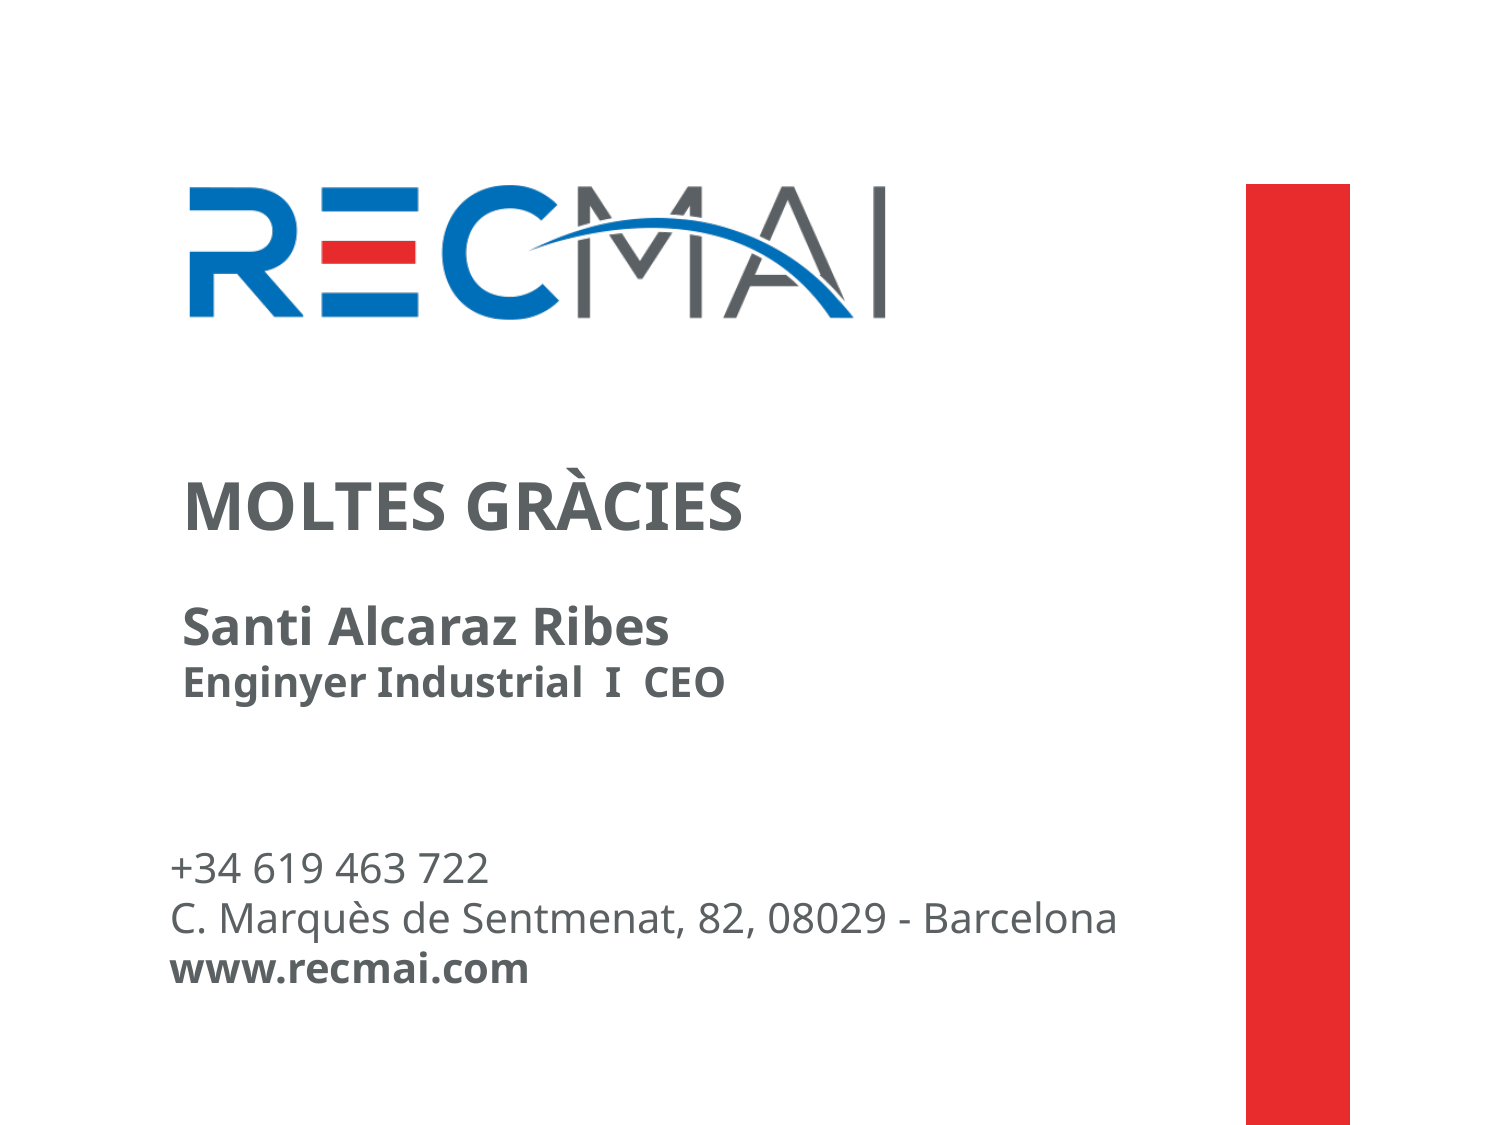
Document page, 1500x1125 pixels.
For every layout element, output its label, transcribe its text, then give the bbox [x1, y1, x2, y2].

picture [1245, 184, 1350, 1125]
picture [182, 184, 892, 321]
text_box MOLTES GRÀCIES Santi Alcaraz Ribes Enginyer Industrial I CEO [167, 455, 760, 714]
text_box +34 619 463 722 C. Marquès de Sentmenat, 82, 08029 - Barcelona www.recmai.com [155, 834, 1134, 999]
